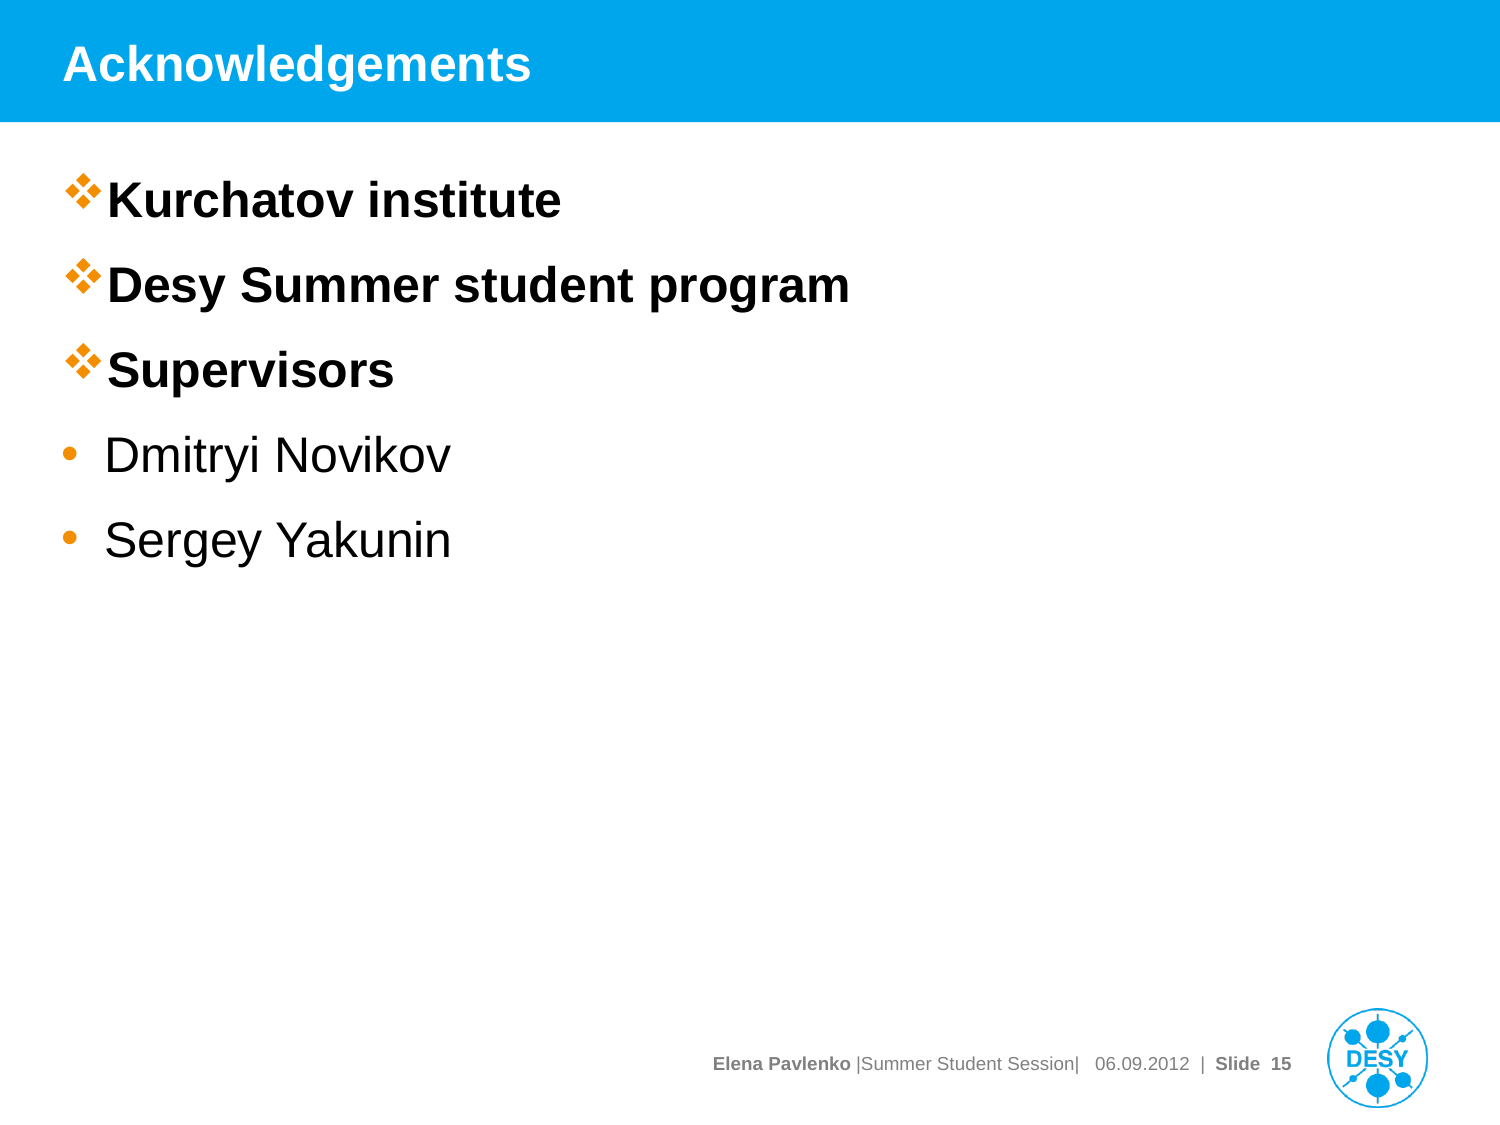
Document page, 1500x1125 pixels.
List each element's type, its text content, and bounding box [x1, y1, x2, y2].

picture [1327, 1068, 1365, 1108]
list Kurchatov institute Desy Summer student program Supervisors Dmitryi Novikov Sergey Yakunin [46, 160, 1444, 947]
title Acknowledgements [47, 16, 1446, 107]
picture [1391, 1071, 1428, 1108]
picture [1387, 1008, 1428, 1046]
picture [1330, 1011, 1426, 1106]
picture [1327, 1008, 1368, 1049]
